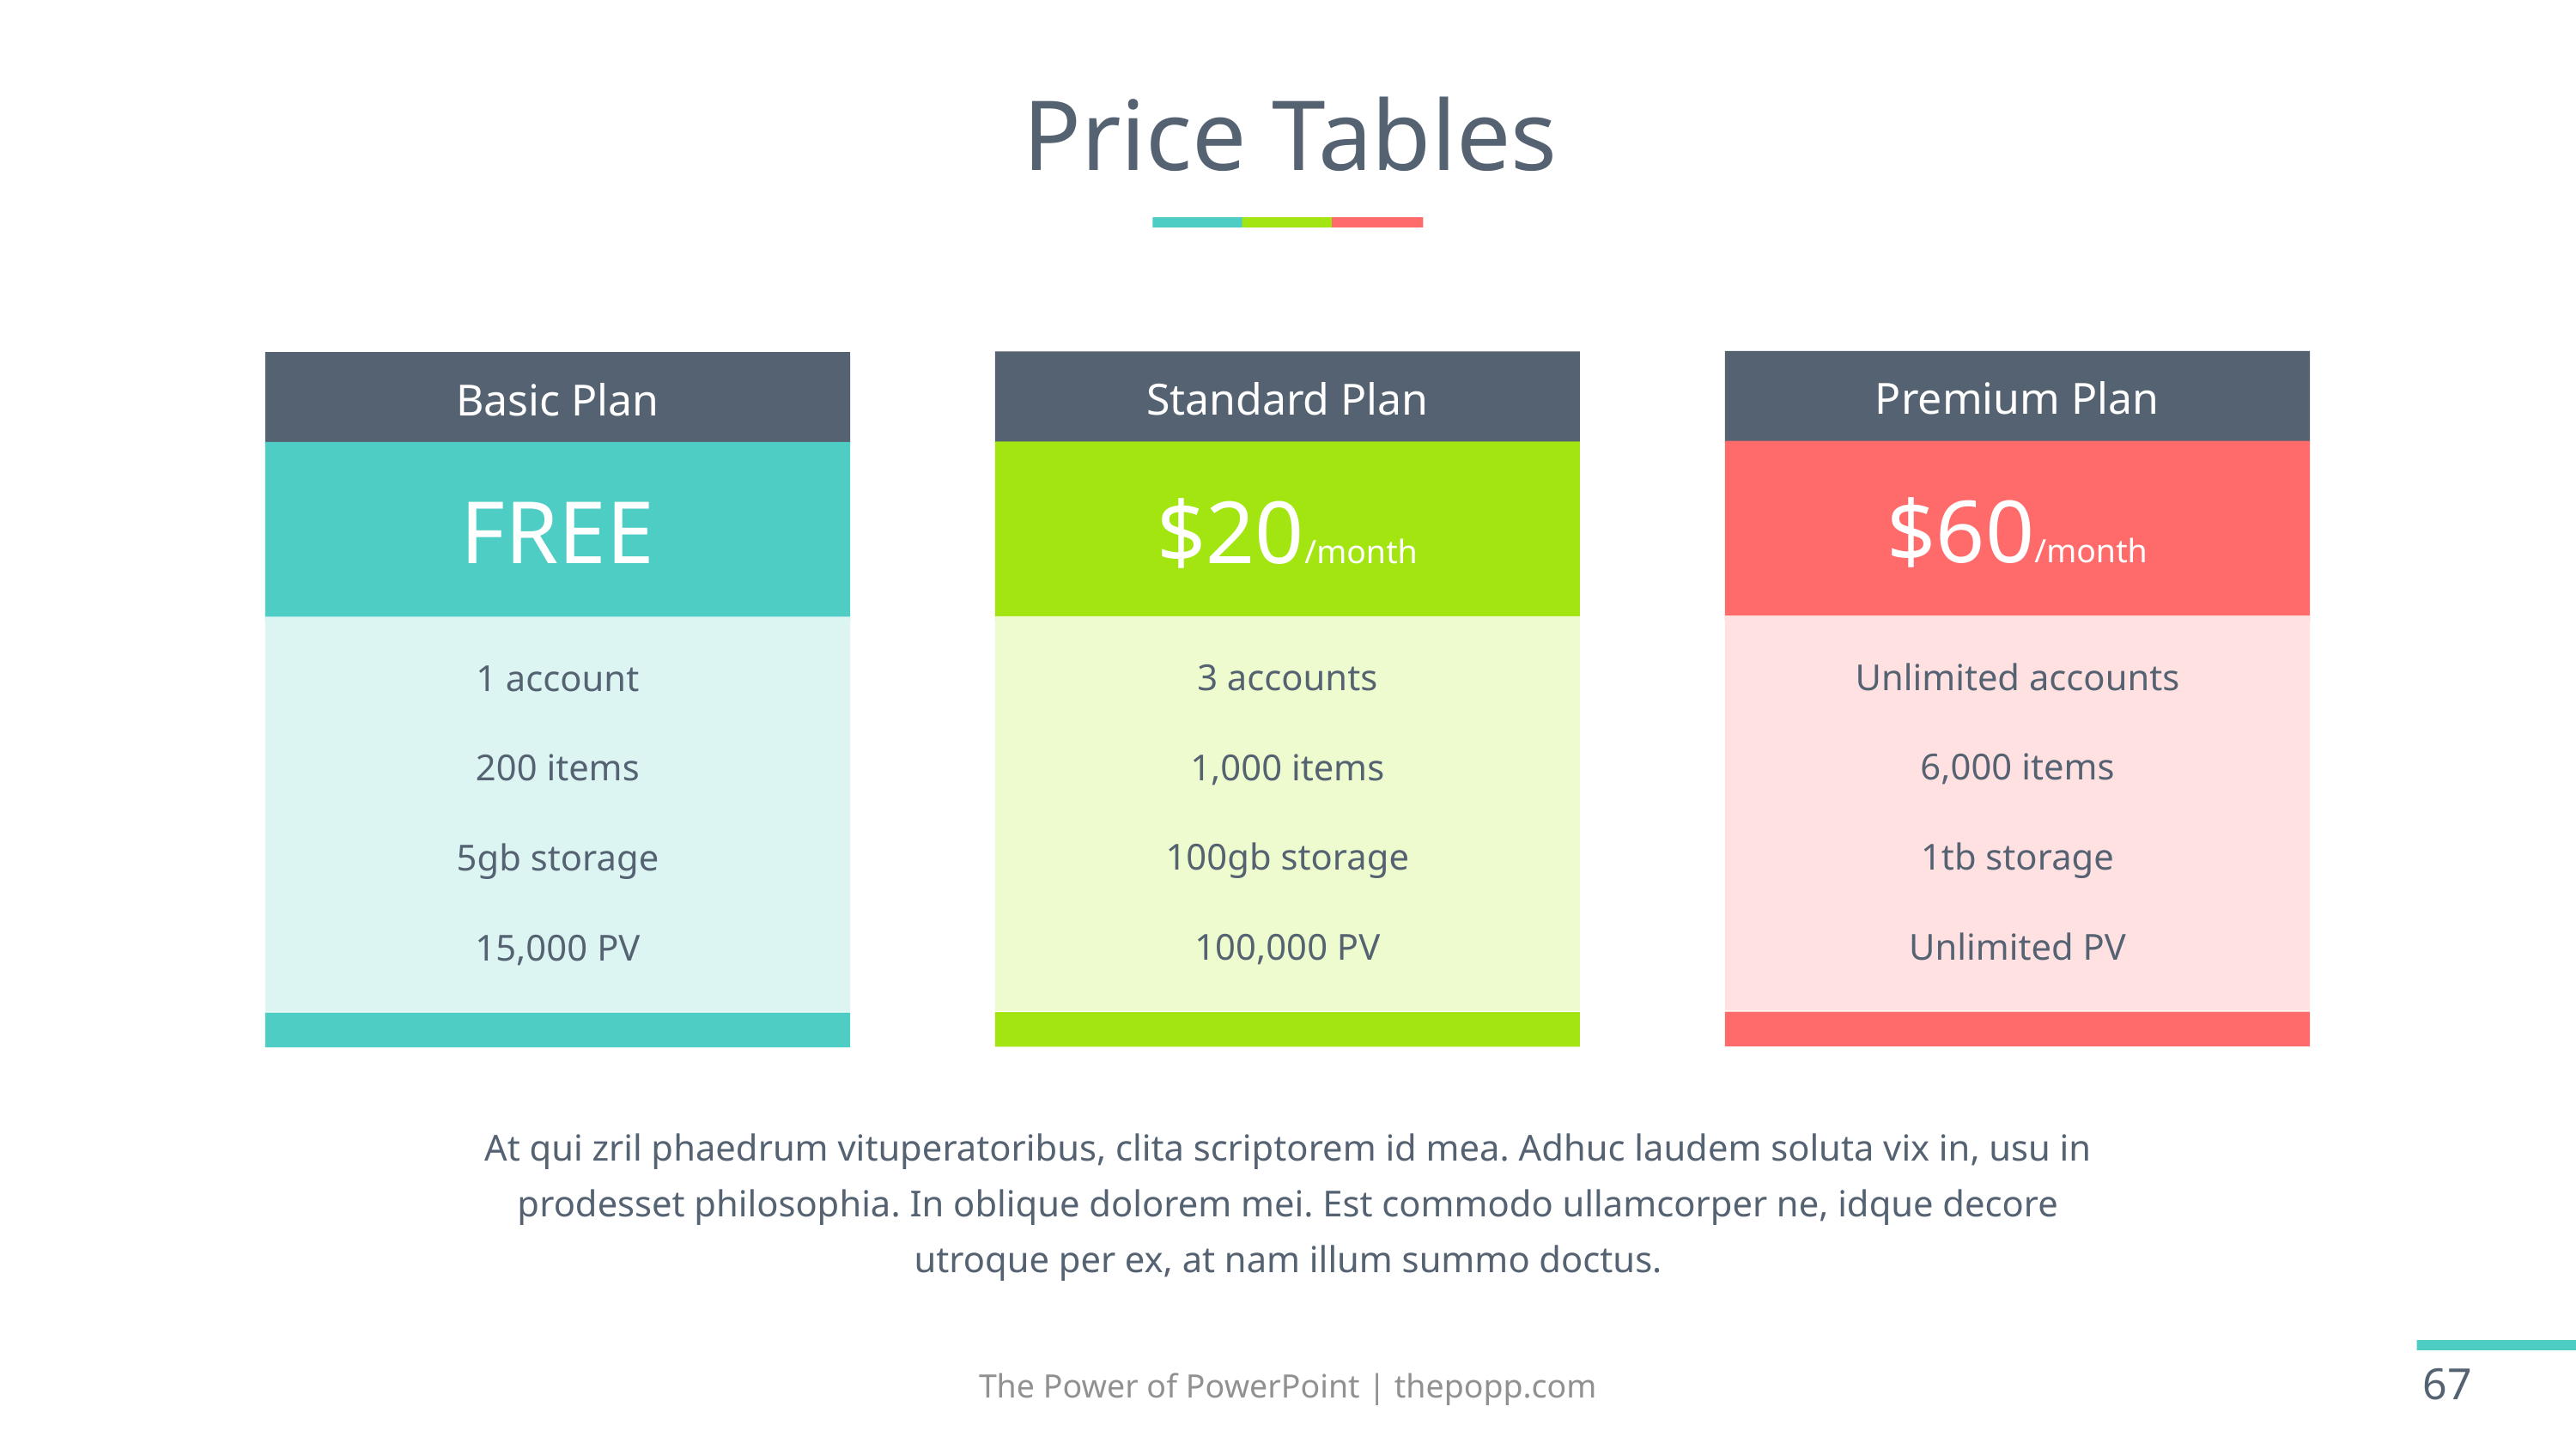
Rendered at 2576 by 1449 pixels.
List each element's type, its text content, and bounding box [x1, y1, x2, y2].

list $60/month [1724, 443, 2311, 615]
footer The Power of PowerPoint | thepopp.com [853, 1349, 1723, 1427]
list 1,000 items [994, 729, 1581, 804]
list 1 account [264, 640, 851, 715]
list Standard Plan [994, 352, 1581, 444]
list 15,000 PV [264, 909, 851, 984]
list $20/month [994, 444, 1581, 615]
slide_number 67 [2409, 1351, 2576, 1421]
list 5gb storage [264, 819, 851, 894]
list FREE [264, 445, 851, 616]
list 200 items [264, 730, 851, 804]
list 3 accounts [994, 639, 1581, 714]
list Basic Plan [264, 352, 851, 445]
list At qui zril phaedrum vituperatoribus, clita scriptorem id mea. Adhuc laudem soluta vix in, usu in prodesset philosophia. In oblique dolorem mei. Est commodo ullamcorper ne, idque decore utroque per ex, at nam illum summo doctus. [450, 1088, 2126, 1304]
list 6,000 items [1724, 728, 2311, 803]
list 100gb storage [994, 818, 1581, 894]
title Price Tables [69, 49, 2512, 230]
list Unlimited PV [1724, 907, 2311, 983]
list 100,000 PV [994, 908, 1581, 984]
list 1tb storage [1724, 818, 2311, 894]
list Premium Plan [1724, 351, 2311, 443]
list Unlimited accounts [1724, 639, 2311, 714]
